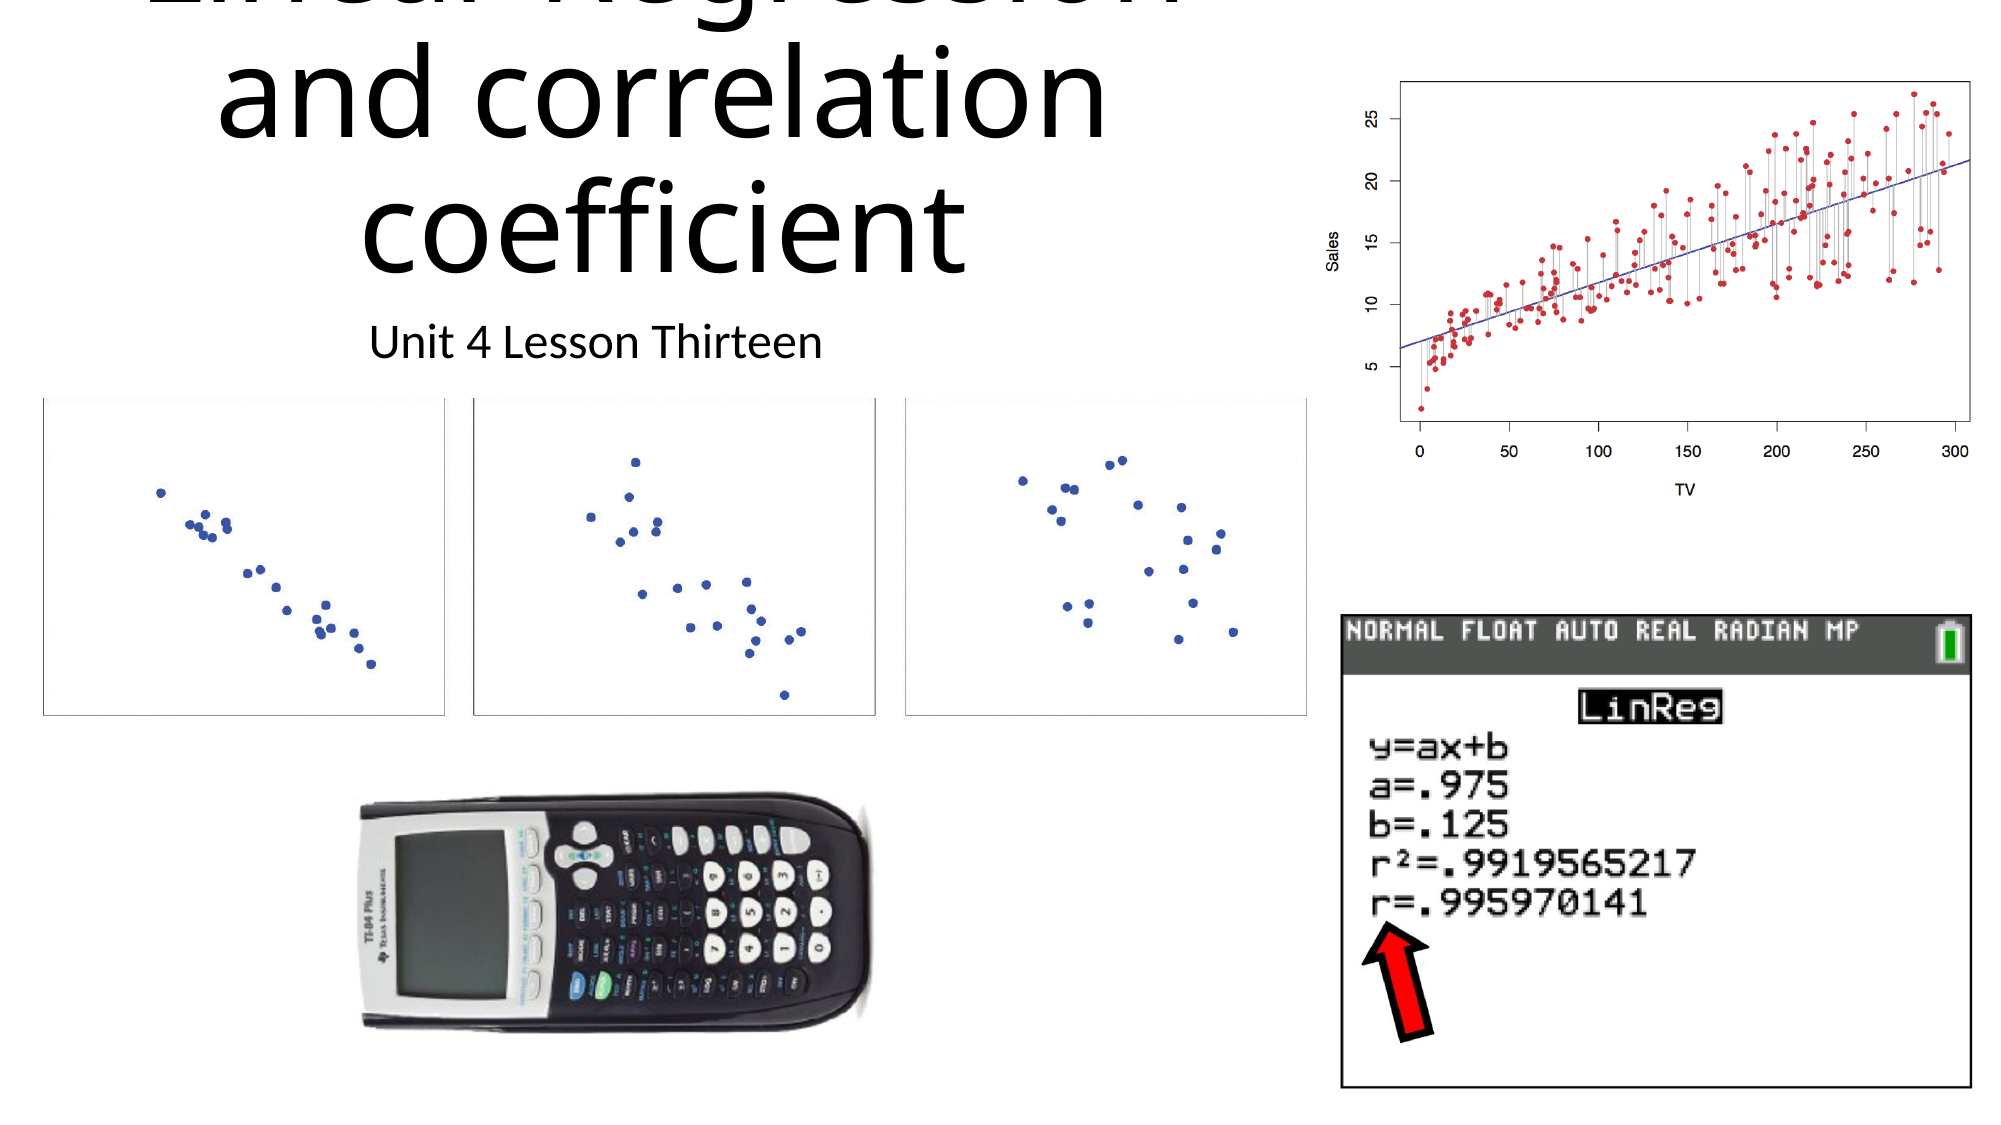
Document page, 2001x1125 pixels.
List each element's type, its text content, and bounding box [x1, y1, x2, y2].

picture [43, 72, 2000, 1125]
picture [1329, 608, 1978, 1095]
subtitle Unit 4 Lesson Thirteen [279, 307, 913, 397]
title Linear Regression and correlation coefficient [19, 22, 1308, 308]
